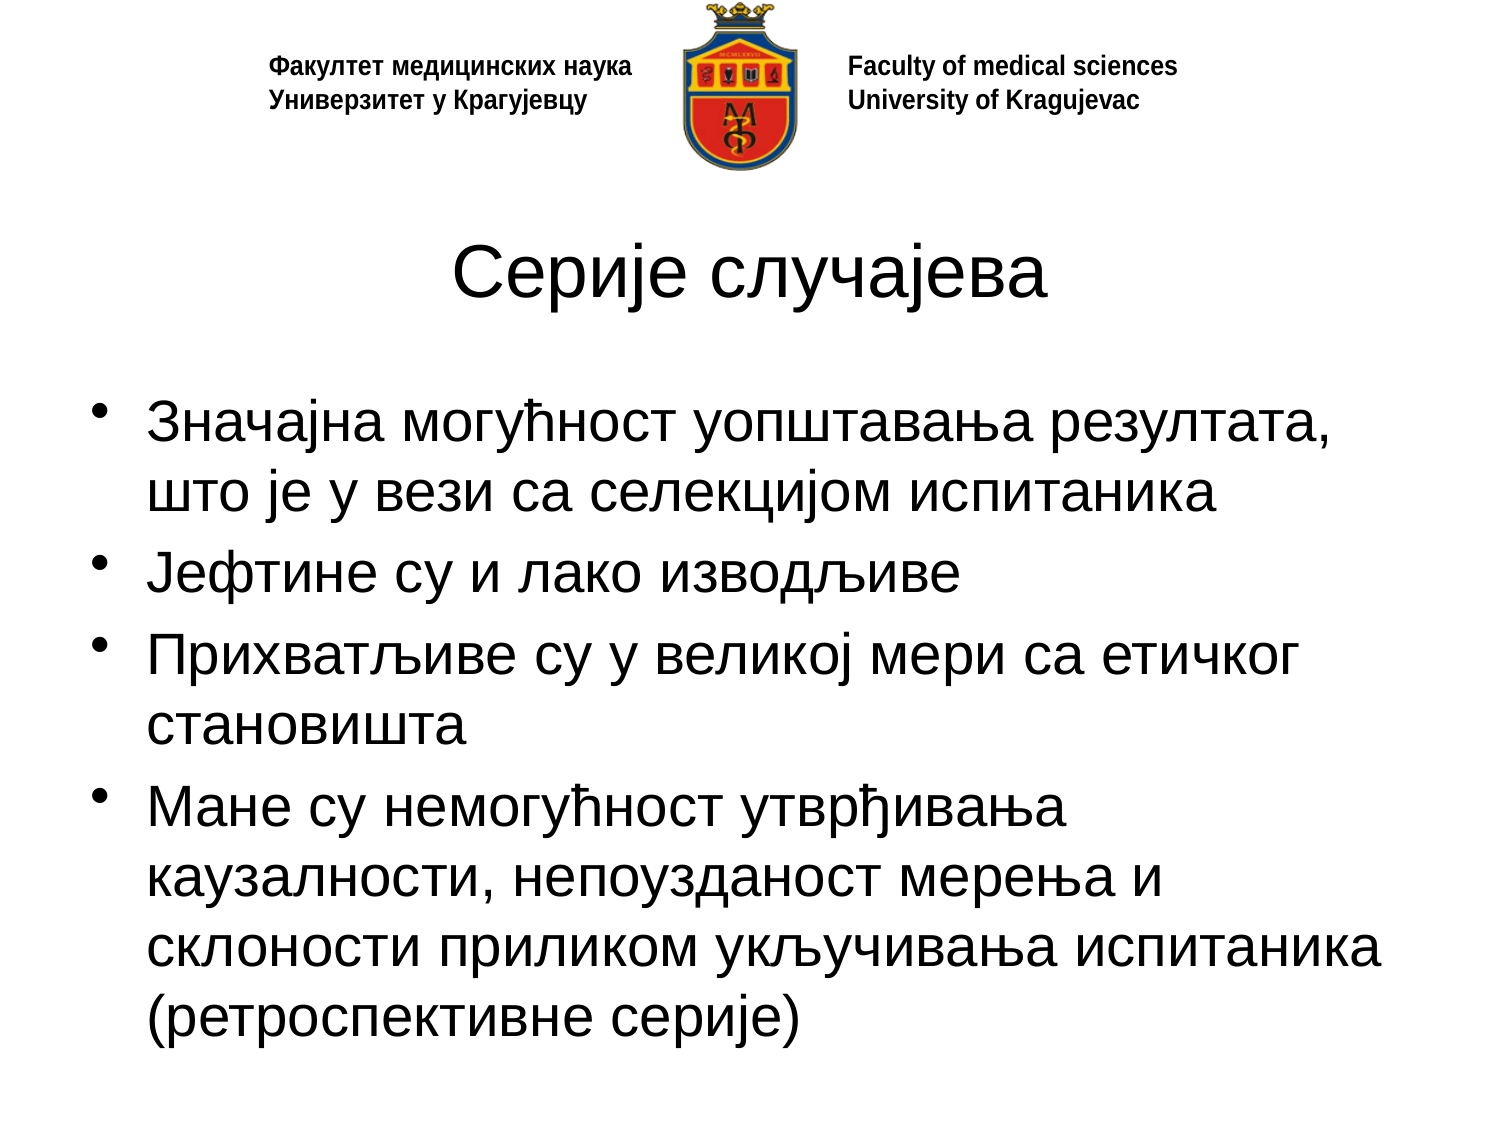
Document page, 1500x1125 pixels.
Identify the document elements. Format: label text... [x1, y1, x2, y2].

list Значајна могућност уопштавања резултата, што је у вези са селекцијом испитаника Јефтине су и лако изводљиве Прихватљиве су у великој мери са етичког становишта Мане су немогућност утврђивања каузалности, непоузданост мерења и склоности приликом укључивања испитаника (ретроспективне серије) [74, 374, 1426, 1118]
title Серије случајева [74, 173, 1426, 362]
